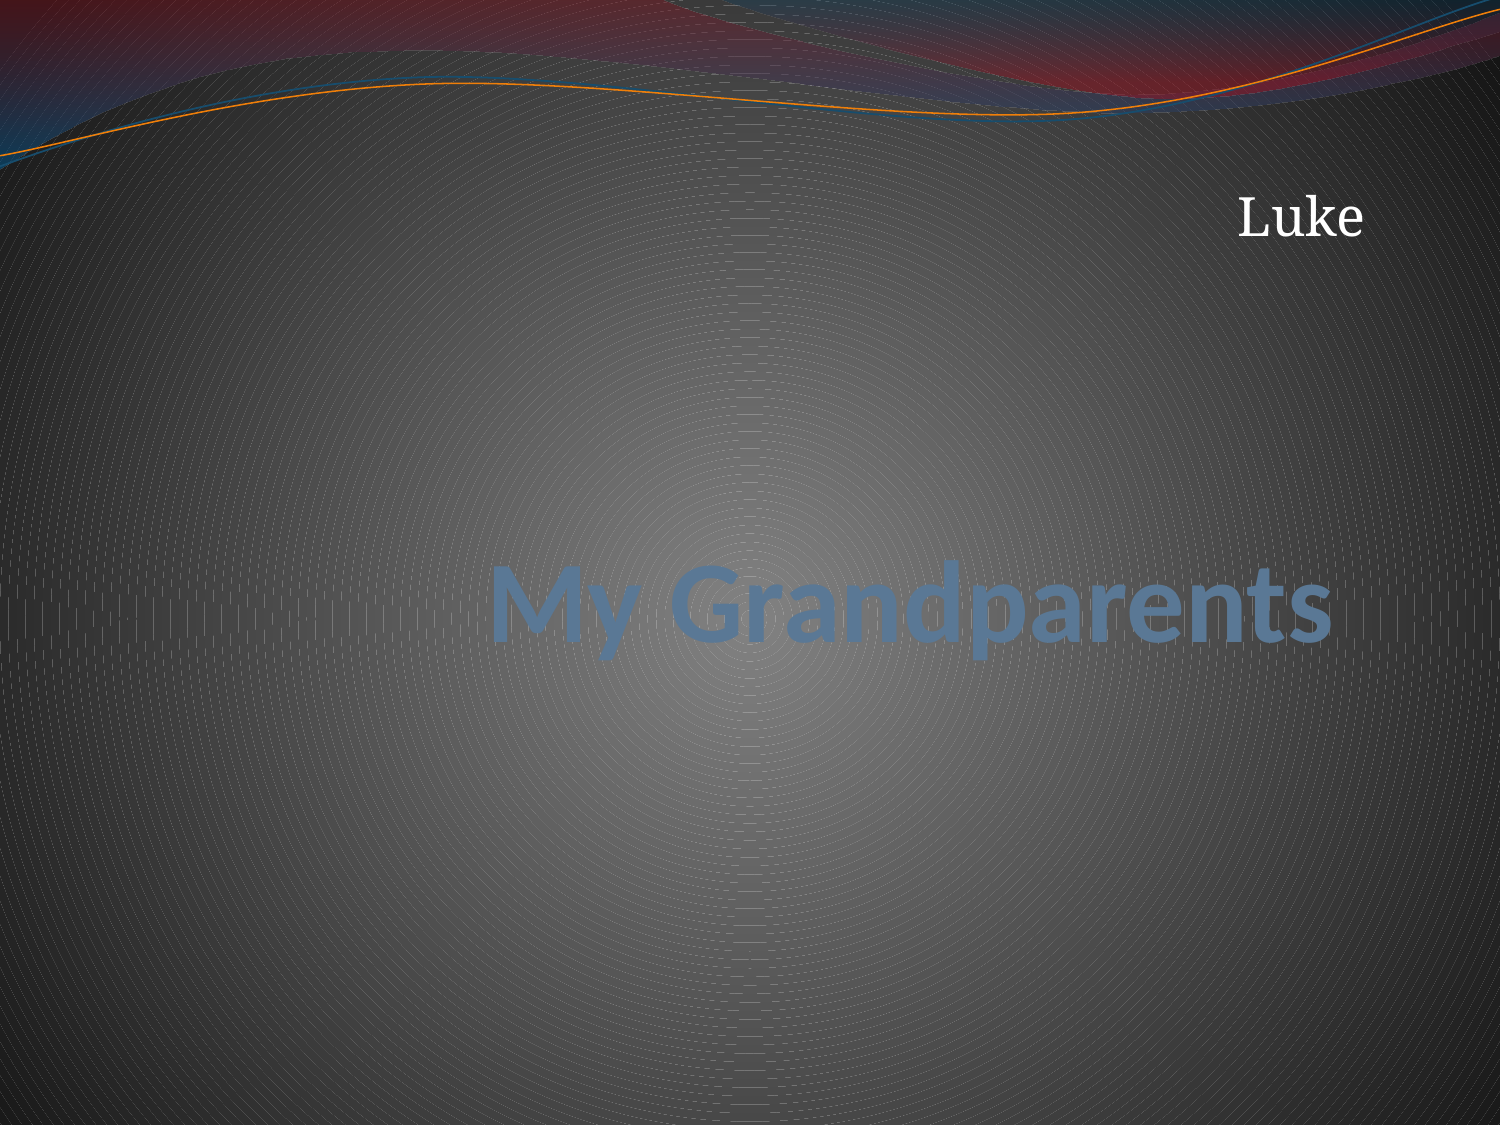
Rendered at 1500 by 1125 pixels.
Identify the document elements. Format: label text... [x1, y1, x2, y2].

title My Grandparents [62, 0, 1338, 666]
subtitle Luke [87, 174, 1376, 818]
